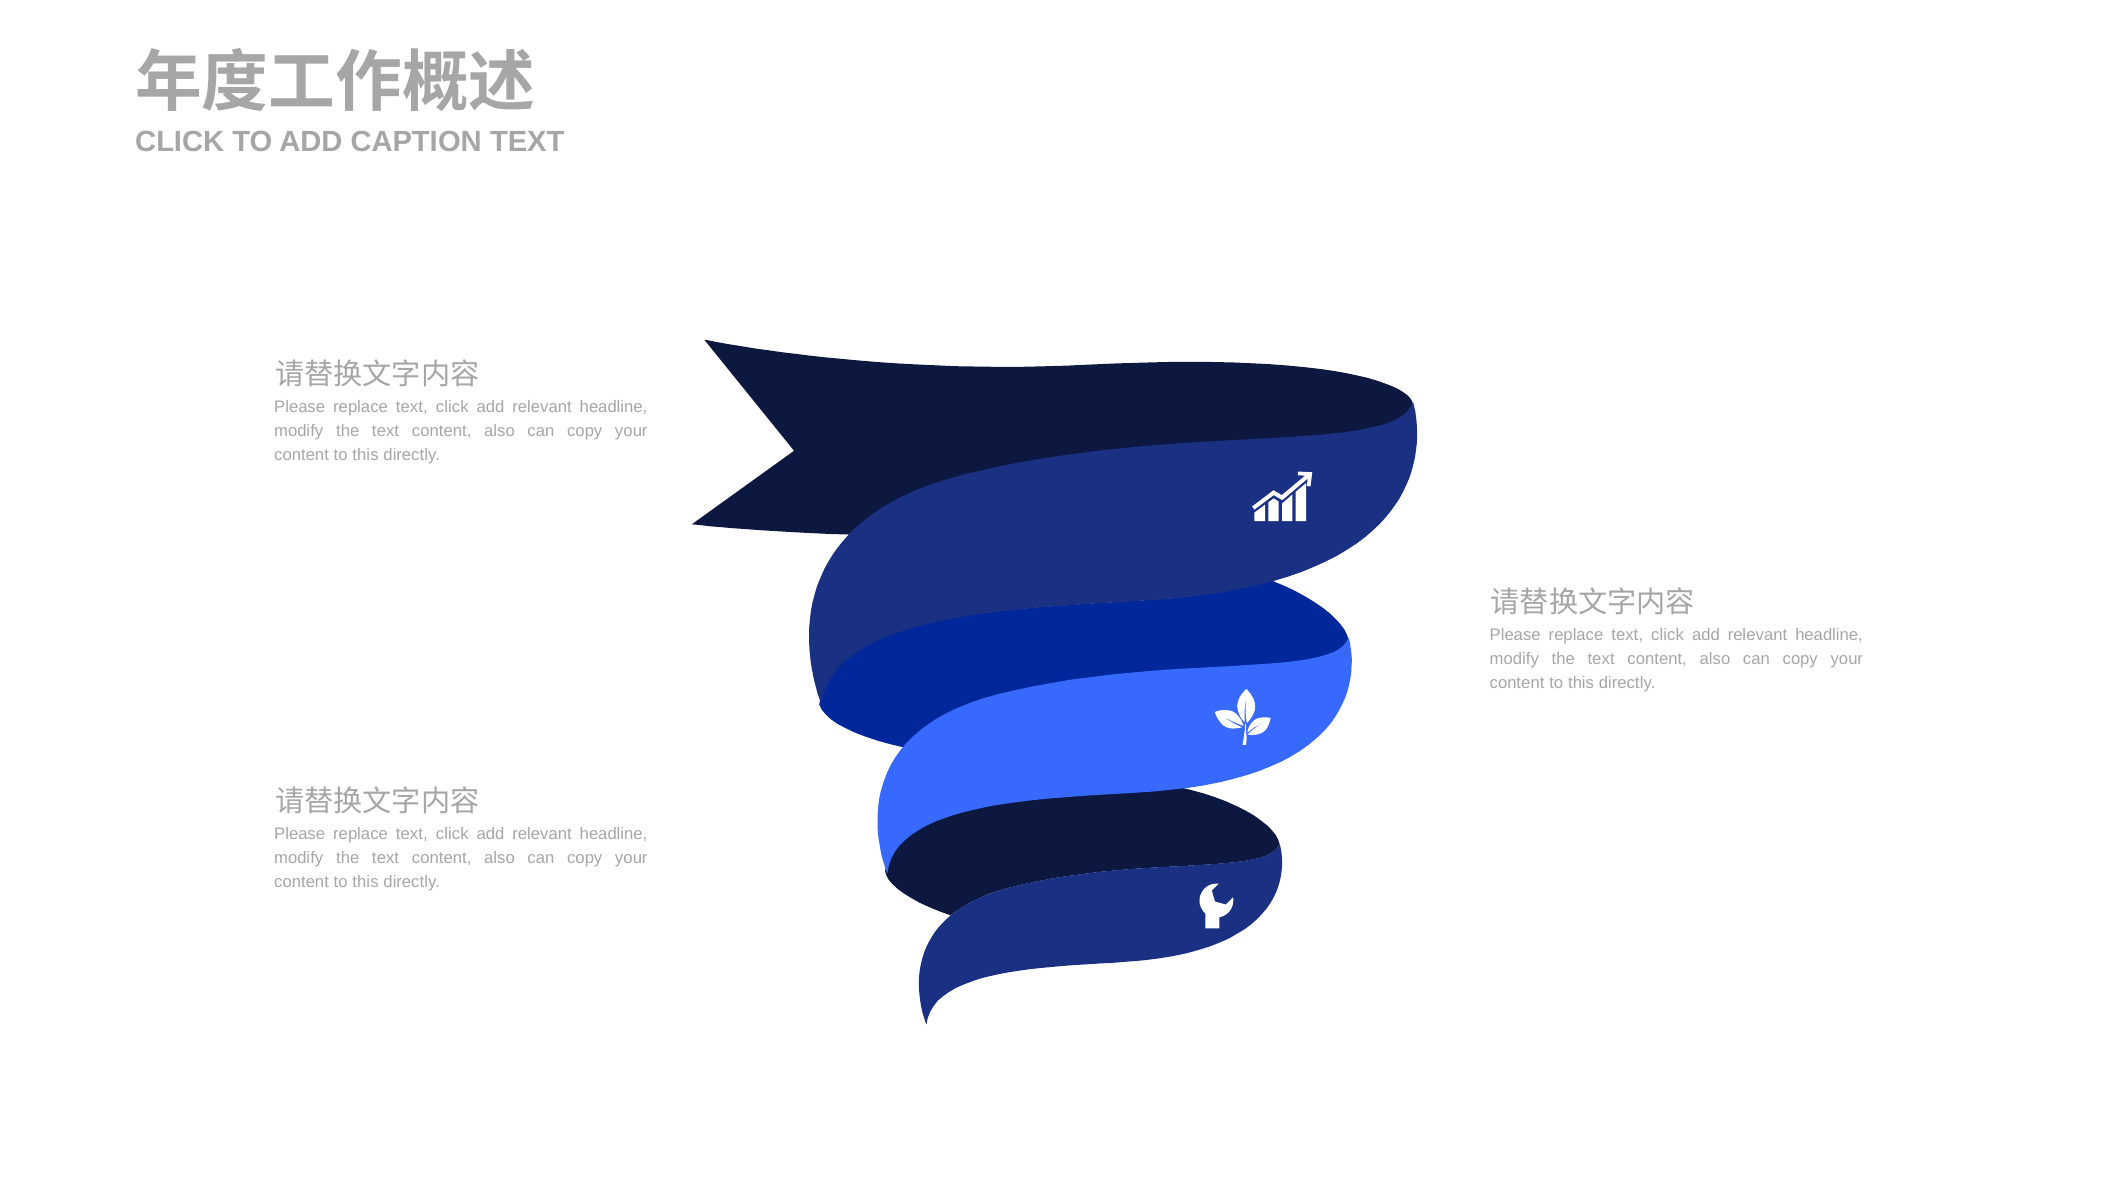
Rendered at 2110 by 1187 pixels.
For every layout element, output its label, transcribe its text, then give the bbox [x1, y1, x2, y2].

text_box 年度工作概述 [135, 38, 596, 119]
text_box [691, 339, 1413, 535]
text_box [1313, 601, 1348, 657]
text_box [809, 402, 1418, 705]
text_box [885, 789, 1199, 915]
text_box 请替换文字内容 [1475, 569, 1711, 626]
text_box 请替换文字内容 [260, 767, 495, 825]
text_box Please replace text, click add relevant headline, modify the text content, also can copy your content to this directly. [1474, 612, 1879, 700]
text_box [918, 864, 1245, 1025]
text_box [819, 596, 1199, 747]
text_box Please replace text, click add relevant headline, modify the text content, also can copy your content to this directly. [259, 384, 663, 471]
text_box 请替换文字内容 [260, 340, 495, 398]
text_box CLICK TO ADD CAPTION TEXT [135, 122, 596, 158]
text_box [877, 667, 1199, 874]
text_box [1199, 471, 1313, 929]
text_box Please replace text, click add relevant headline, modify the text content, also can copy your content to this directly. [259, 811, 663, 898]
text_box [1313, 637, 1352, 742]
